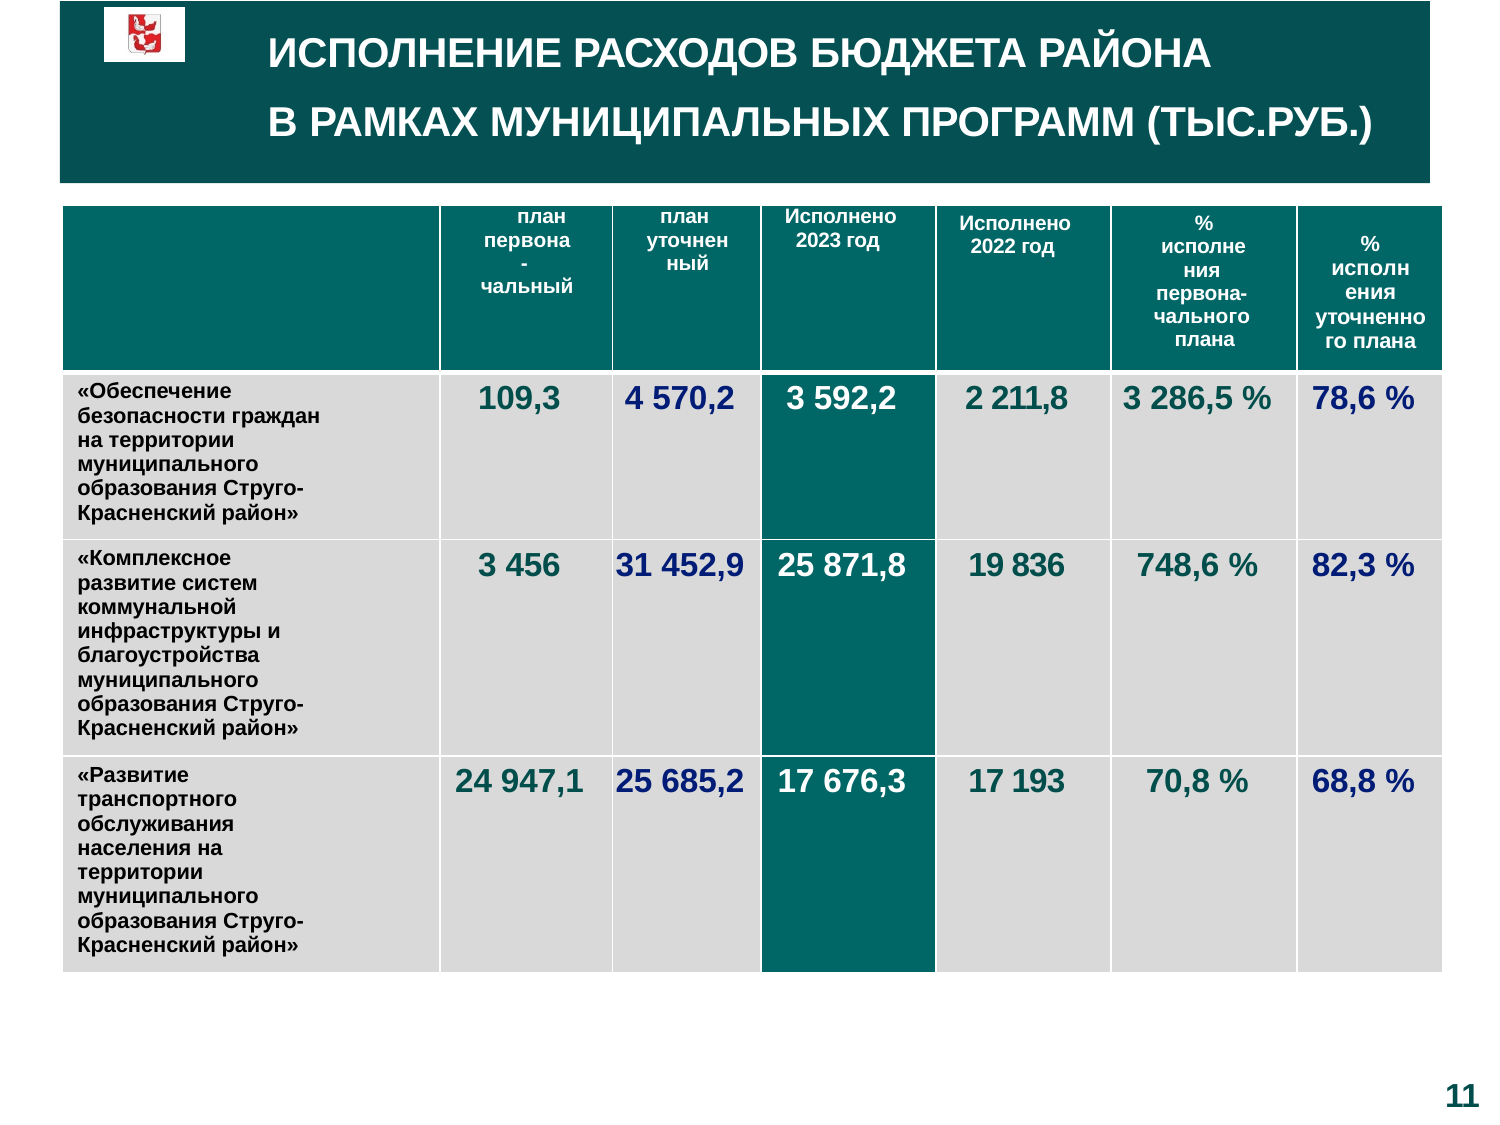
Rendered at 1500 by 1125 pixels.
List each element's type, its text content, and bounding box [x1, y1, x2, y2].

table_cell «Развитие транспортного обслуживания населения на территории муниципального образования Струго-Красненский район» [63, 757, 439, 972]
table_cell 68,8 % [1298, 757, 1442, 972]
table_cell 82,3 % [1298, 540, 1442, 755]
table_cell 70,8 % [1112, 757, 1296, 972]
table_header Исполнено 2022 год [937, 206, 1110, 370]
table_cell 2 211,8 [937, 375, 1110, 539]
table_header [63, 206, 439, 370]
text_box ИСПОЛНЕНИЕ РАСХОДОВ БЮДЖЕТА РАЙОНА [265, 24, 1356, 77]
table_cell 3 286,5 % [1112, 375, 1296, 539]
table_header Исполнено 2023 год [762, 206, 935, 370]
picture [104, 7, 185, 62]
table_cell 748,6 % [1112, 540, 1296, 755]
table_cell 78,6 % [1298, 375, 1442, 539]
table_header % исполнения уточненного плана [1298, 206, 1442, 370]
table_cell 25 871,8 [762, 540, 935, 755]
table_cell 25 685,2 [613, 757, 760, 972]
table_cell 3 592,2 [762, 375, 935, 539]
table_cell 4 570,2 [613, 375, 760, 539]
table_cell 17 193 [937, 757, 1110, 972]
table_header план первона- чальный [441, 206, 612, 370]
table_cell «Обеспечение безопасности граждан на территории муниципального образования Струго-Красненский район» [63, 375, 439, 539]
title В РАМКАХ МУНИЦИПАЛЬНЫХ ПРОГРАММ (ТЫС.РУБ.) [265, 92, 1396, 204]
table_cell 3 456 [441, 540, 612, 755]
table_cell «Комплексное развитие систем коммунальной инфраструктуры и благоустройства муниципального образования Струго-Красненский район» [63, 540, 439, 755]
table_cell 31 452,9 [613, 540, 760, 755]
table_cell 17 676,3 [762, 757, 935, 972]
table_header план уточненный [613, 206, 760, 370]
table_header % исполне ния первона- чального плана [1112, 206, 1296, 370]
table_cell 24 947,1 [441, 757, 612, 972]
table_cell 19 836 [937, 540, 1110, 755]
table_cell 109,3 [441, 375, 612, 539]
text_box [59, 1, 1430, 184]
text_box 11 [1442, 1072, 1485, 1115]
